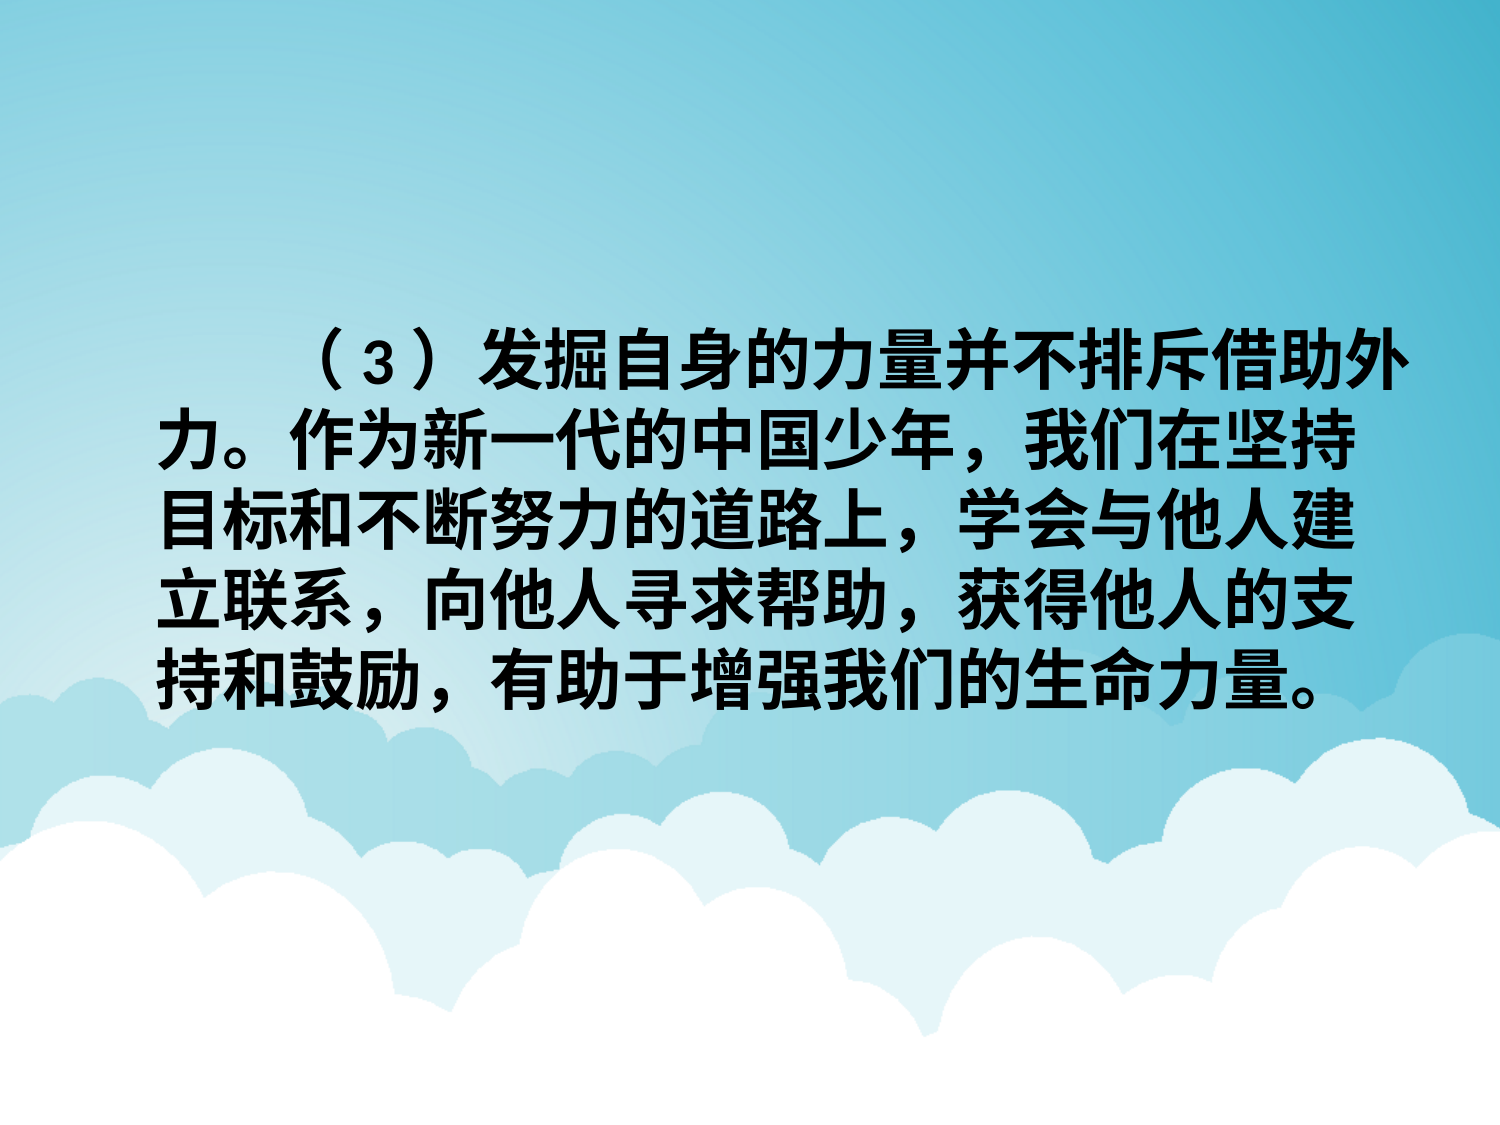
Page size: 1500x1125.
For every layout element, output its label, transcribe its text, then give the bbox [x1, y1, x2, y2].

picture [0, 0, 1500, 1125]
text_box （3）发掘自身的力量并不排斥借助外力。作为新一代的中国少年，我们在坚持目标和不断努力的道路上，学会与他人建立联系，向他人寻求帮助，获得他人的支持和鼓励，有助于增强我们的生命力量。 [140, 310, 1437, 726]
text_box [163, 117, 1348, 212]
